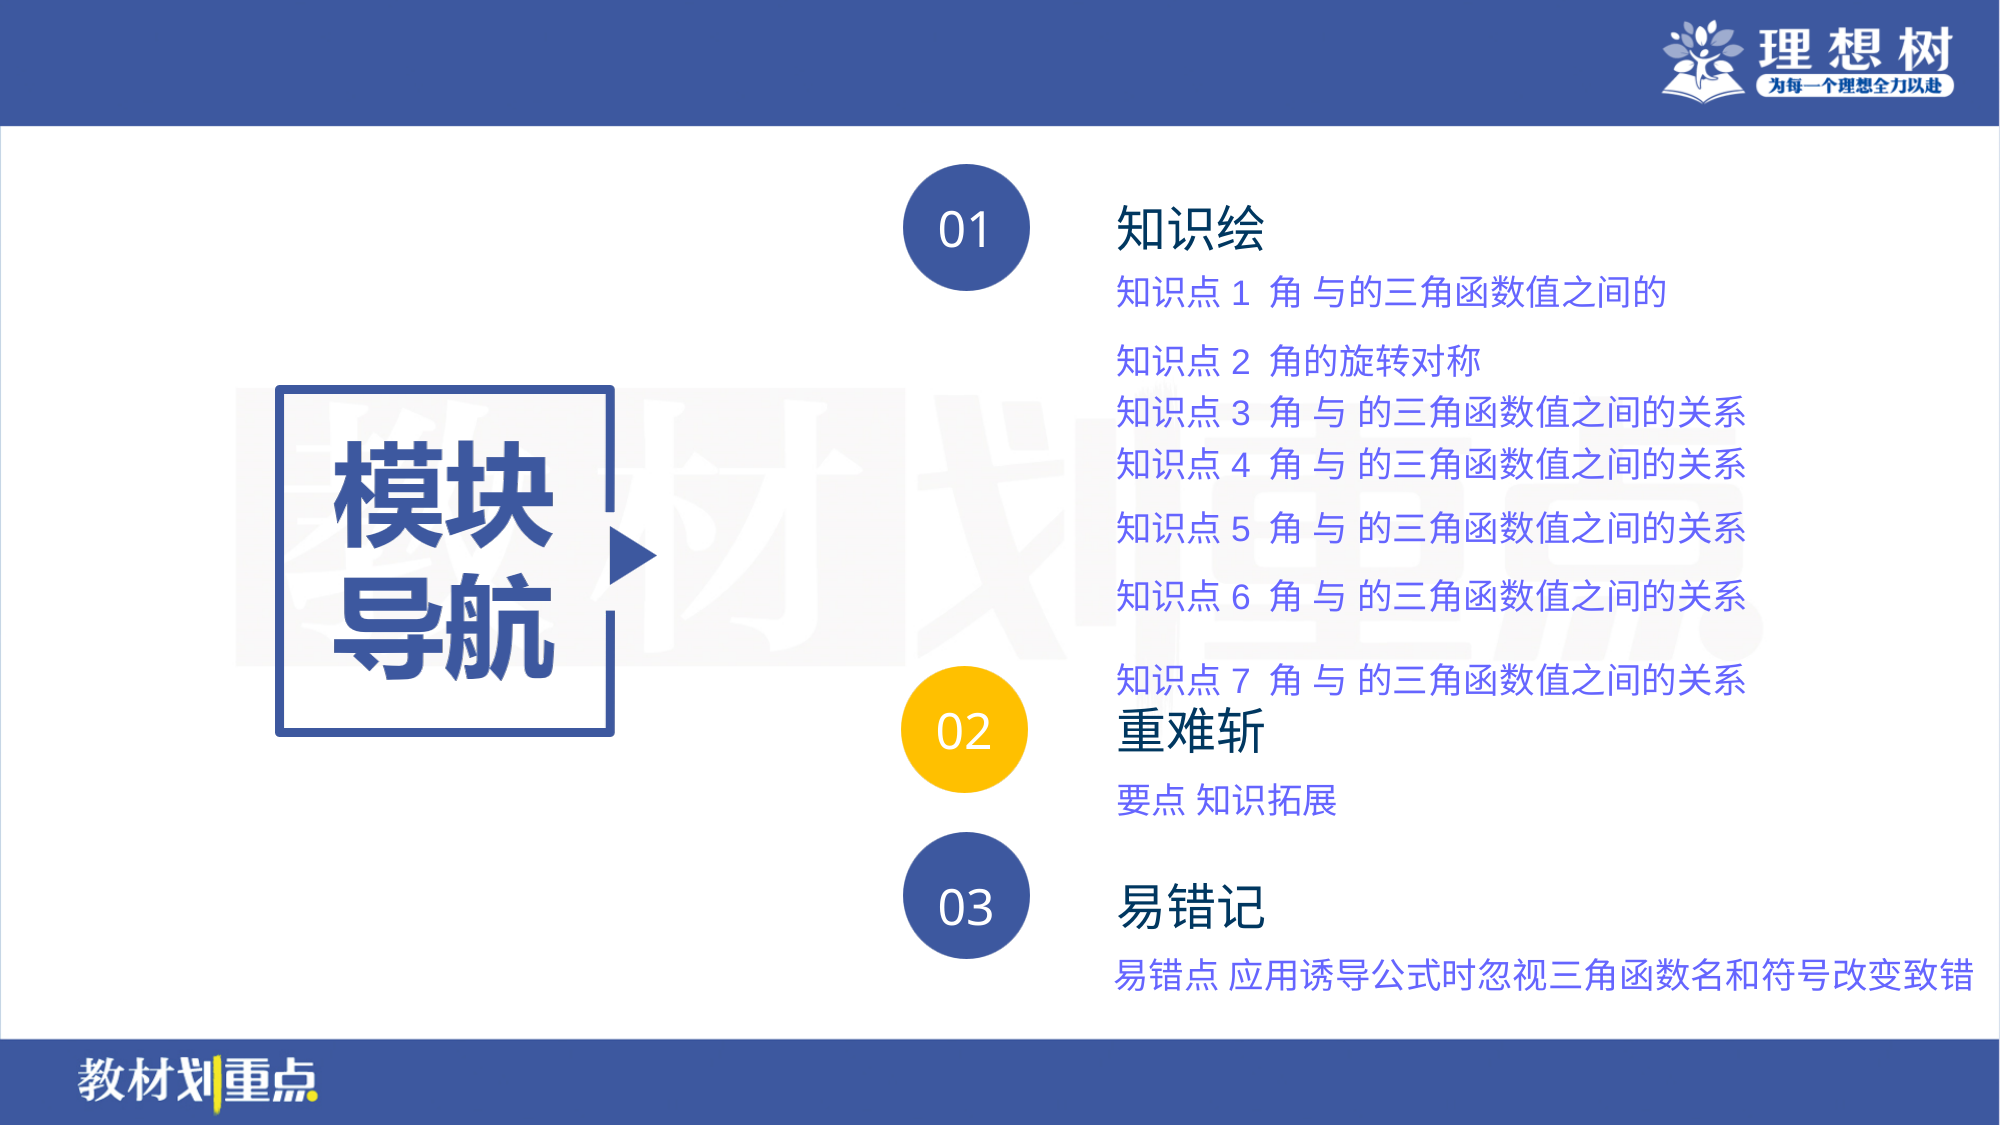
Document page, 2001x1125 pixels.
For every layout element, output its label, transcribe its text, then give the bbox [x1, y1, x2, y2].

text_box 知识点2 角的旋转对称 [1116, 333, 2000, 380]
picture [0, 0, 2000, 1125]
text_box 要点 知识拓展 [1116, 771, 2000, 819]
text_box 易错点 应用诱导公式时忽视三角函数名和符号改变致错 [1113, 947, 2000, 994]
